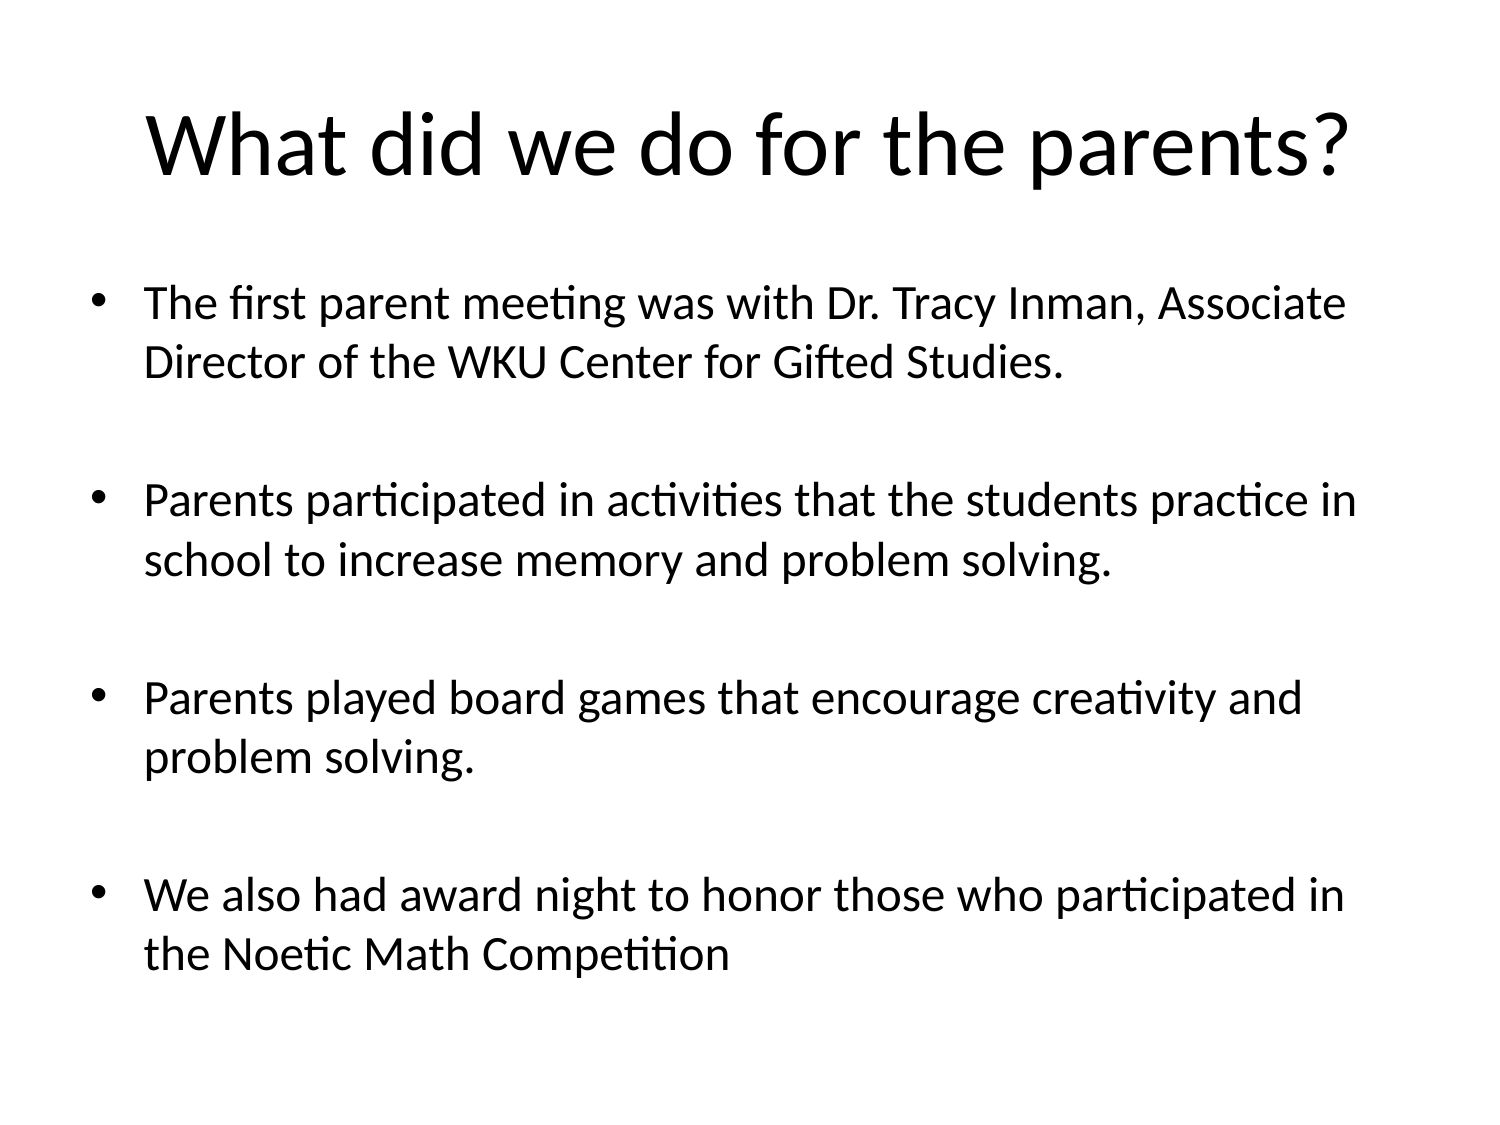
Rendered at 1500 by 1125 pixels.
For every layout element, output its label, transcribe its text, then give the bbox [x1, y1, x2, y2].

list The first parent meeting was with Dr. Tracy Inman, Associate Director of the WKU Center for Gifted Studies. Parents participated in activities that the students practice in school to increase memory and problem solving. Parents played board games that encourage creativity and problem solving. We also had award night to honor those who participated in the Noetic Math Competition [75, 262, 1425, 1005]
title What did we do for the parents? [75, 45, 1425, 233]
